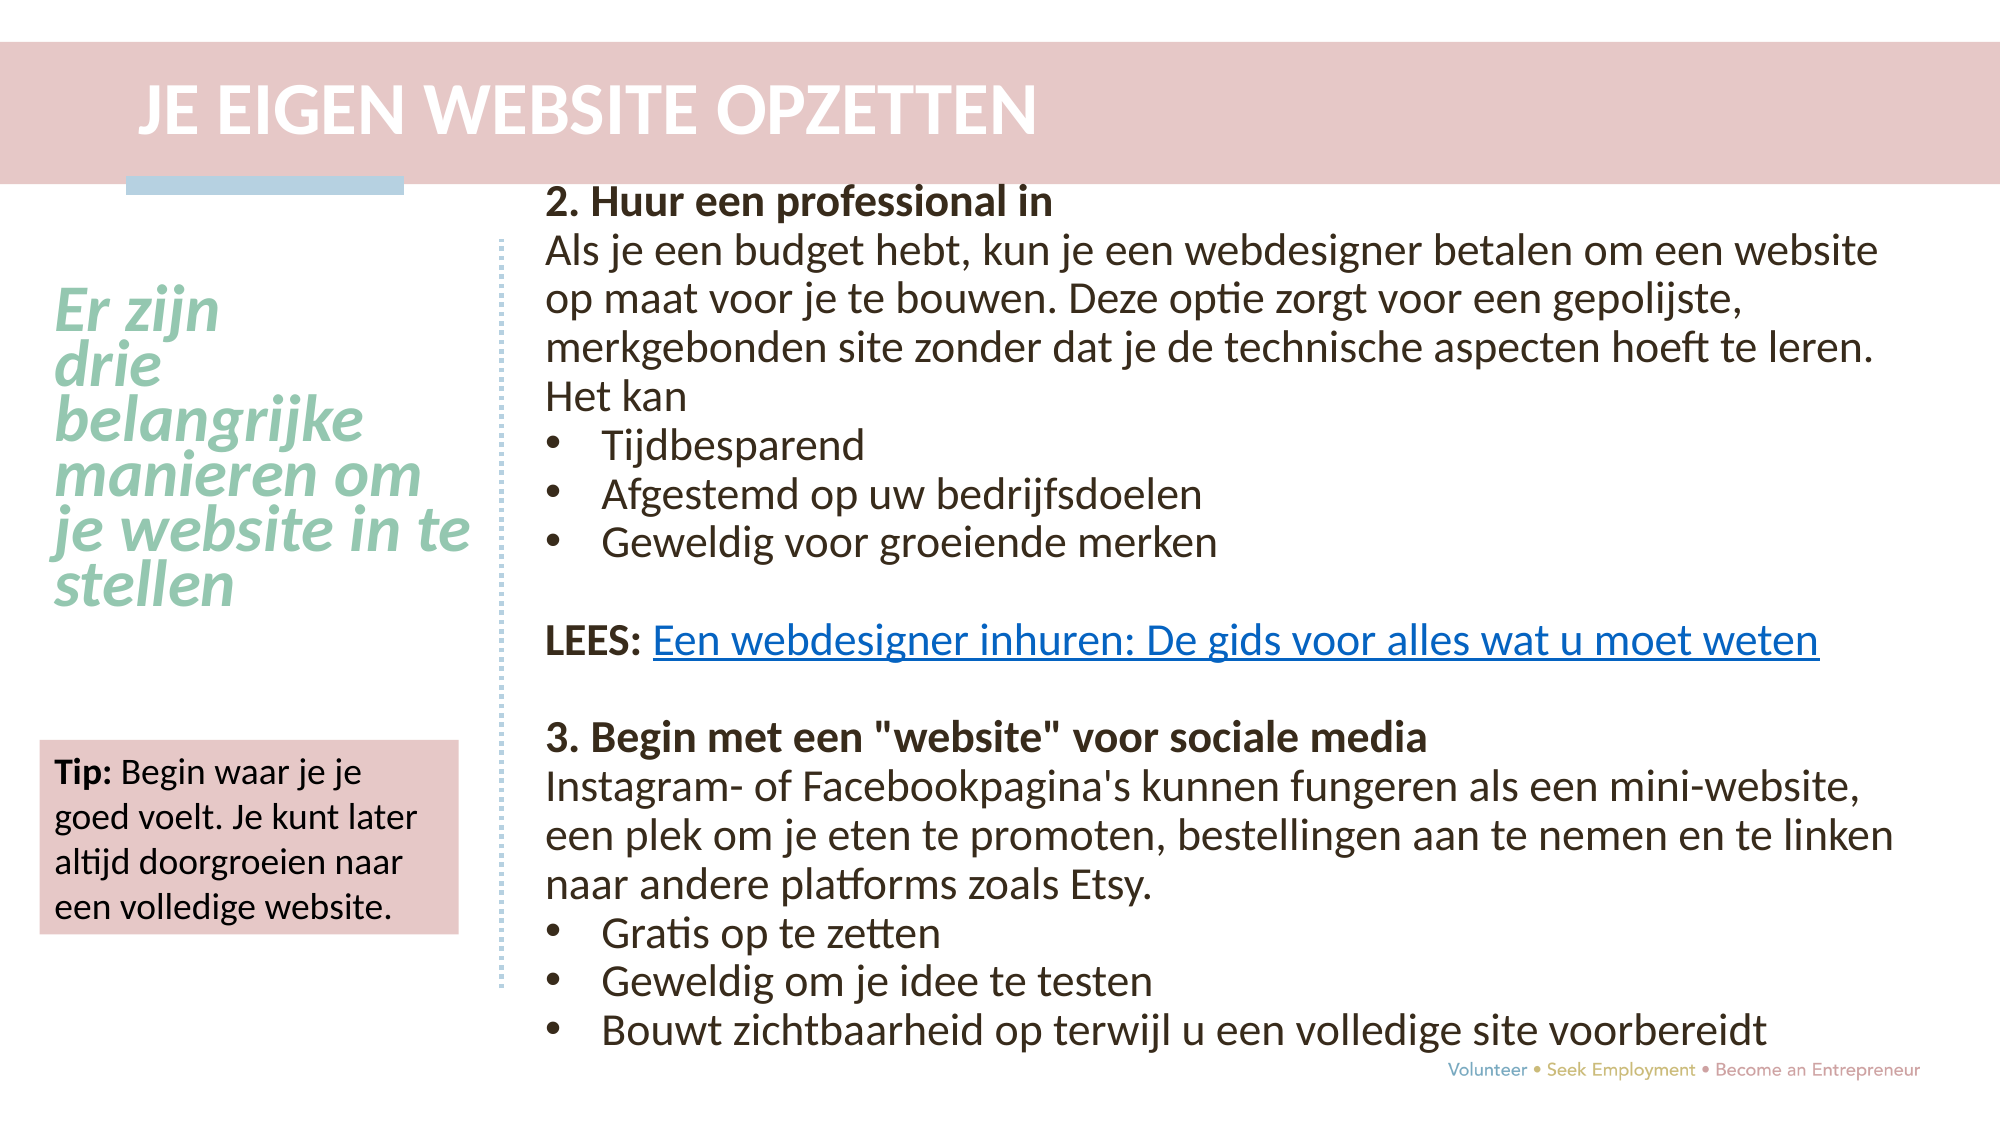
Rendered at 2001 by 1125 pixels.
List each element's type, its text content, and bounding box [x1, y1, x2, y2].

list JE EIGEN WEBSITE OPZETTEN [123, 51, 1913, 170]
list Er zijn drie belangrijke manieren om je website in te stellen [39, 282, 501, 672]
picture [1418, 1046, 1971, 1103]
text_box Tip: Begin waar je je goed voelt. Je kunt later altijd doorgroeien naar een volledige website. [39, 739, 459, 935]
text_box 2. Huur een professional in Als je een budget hebt, kun je een webdesigner betalen om een website op maat voor je te bouwen. Deze optie zorgt voor een gepolijste, merkgebonden site zonder dat je de technische aspecten hoeft te leren. Het kan Tijdbesparend Afgestemd op uw bedrijfsdoelen Geweldig voor groeiende merken LEES: Een webdesigner inhuren: De gids voor alles wat u moet weten 3. Begin met een "website" voor sociale media Instagram- of Facebookpagina's kunnen fungeren als een mini-website, een plek om je eten te promoten, bestellingen aan te nemen en te linken naar andere platforms zoals Etsy. Gratis op te zetten Geweldig om je idee te testen Bouwt zichtbaarheid op terwijl u een volledige site voorbereidt [530, 169, 1913, 646]
